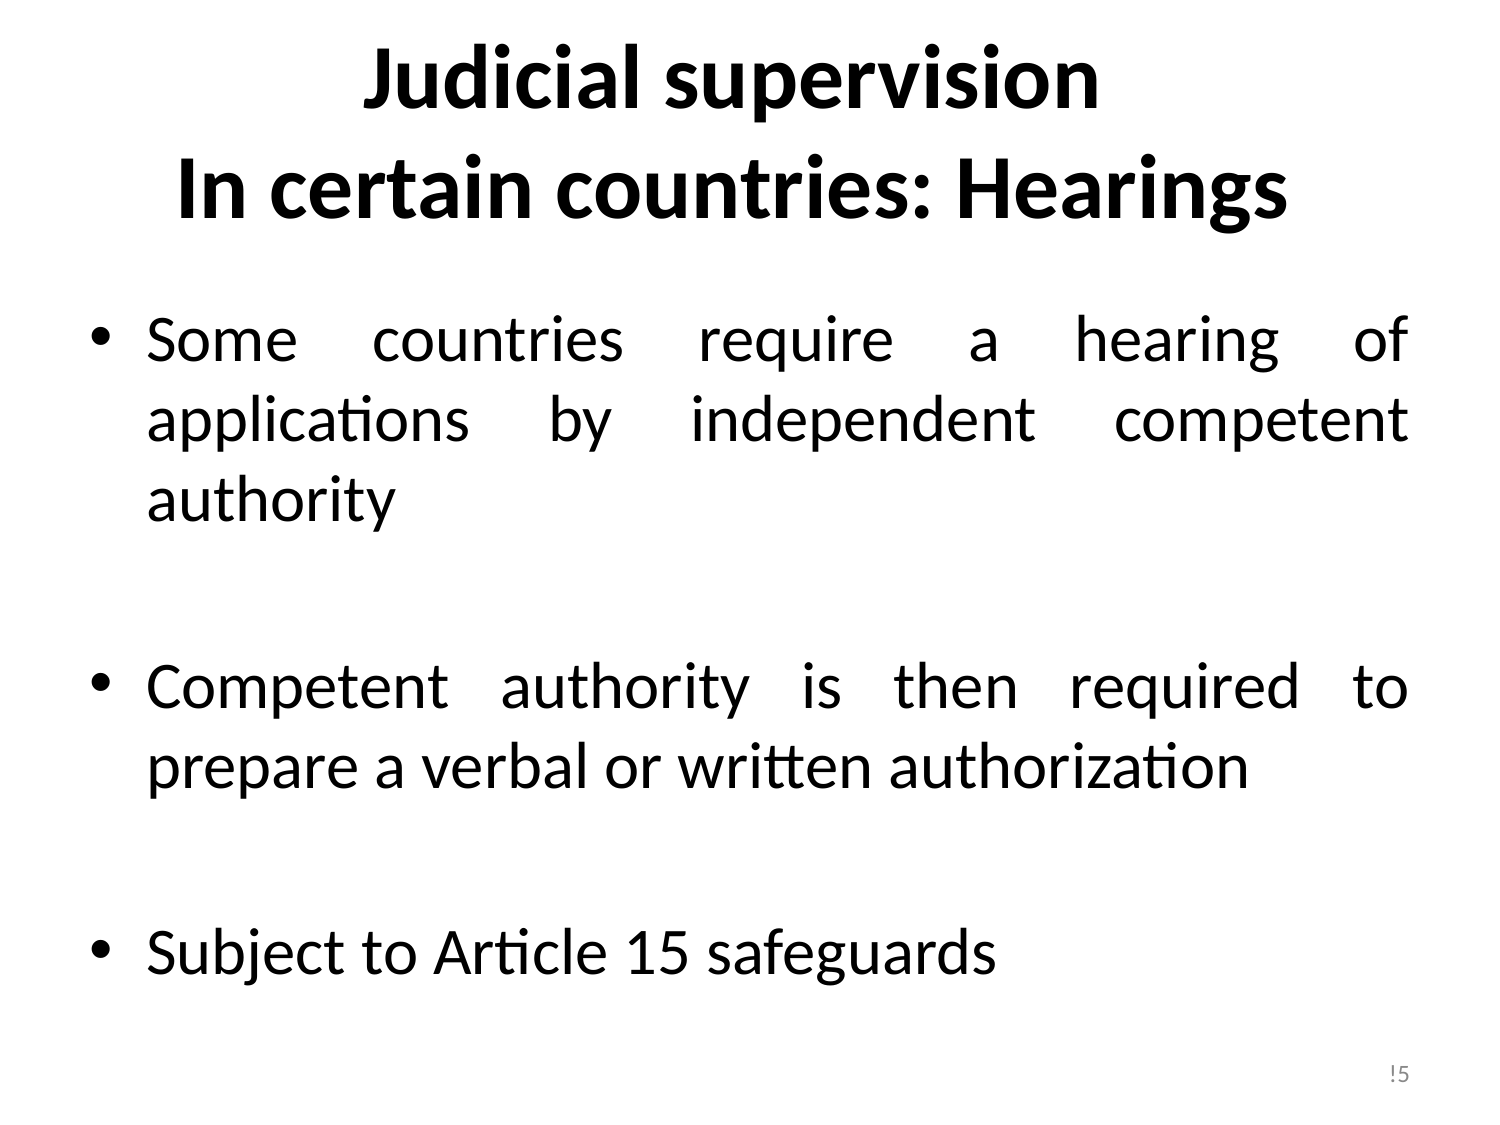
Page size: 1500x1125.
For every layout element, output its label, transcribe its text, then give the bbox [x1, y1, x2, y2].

text_box Some countries require a hearing of applications by independent competent authority Competent authority is then required to prepare a verbal or written authorization Subject to Article 15 safeguards [74, 287, 1425, 956]
slide_number !5 [1074, 1042, 1425, 1103]
title Judicial supervision In certain countries: Hearings [57, 33, 1408, 221]
